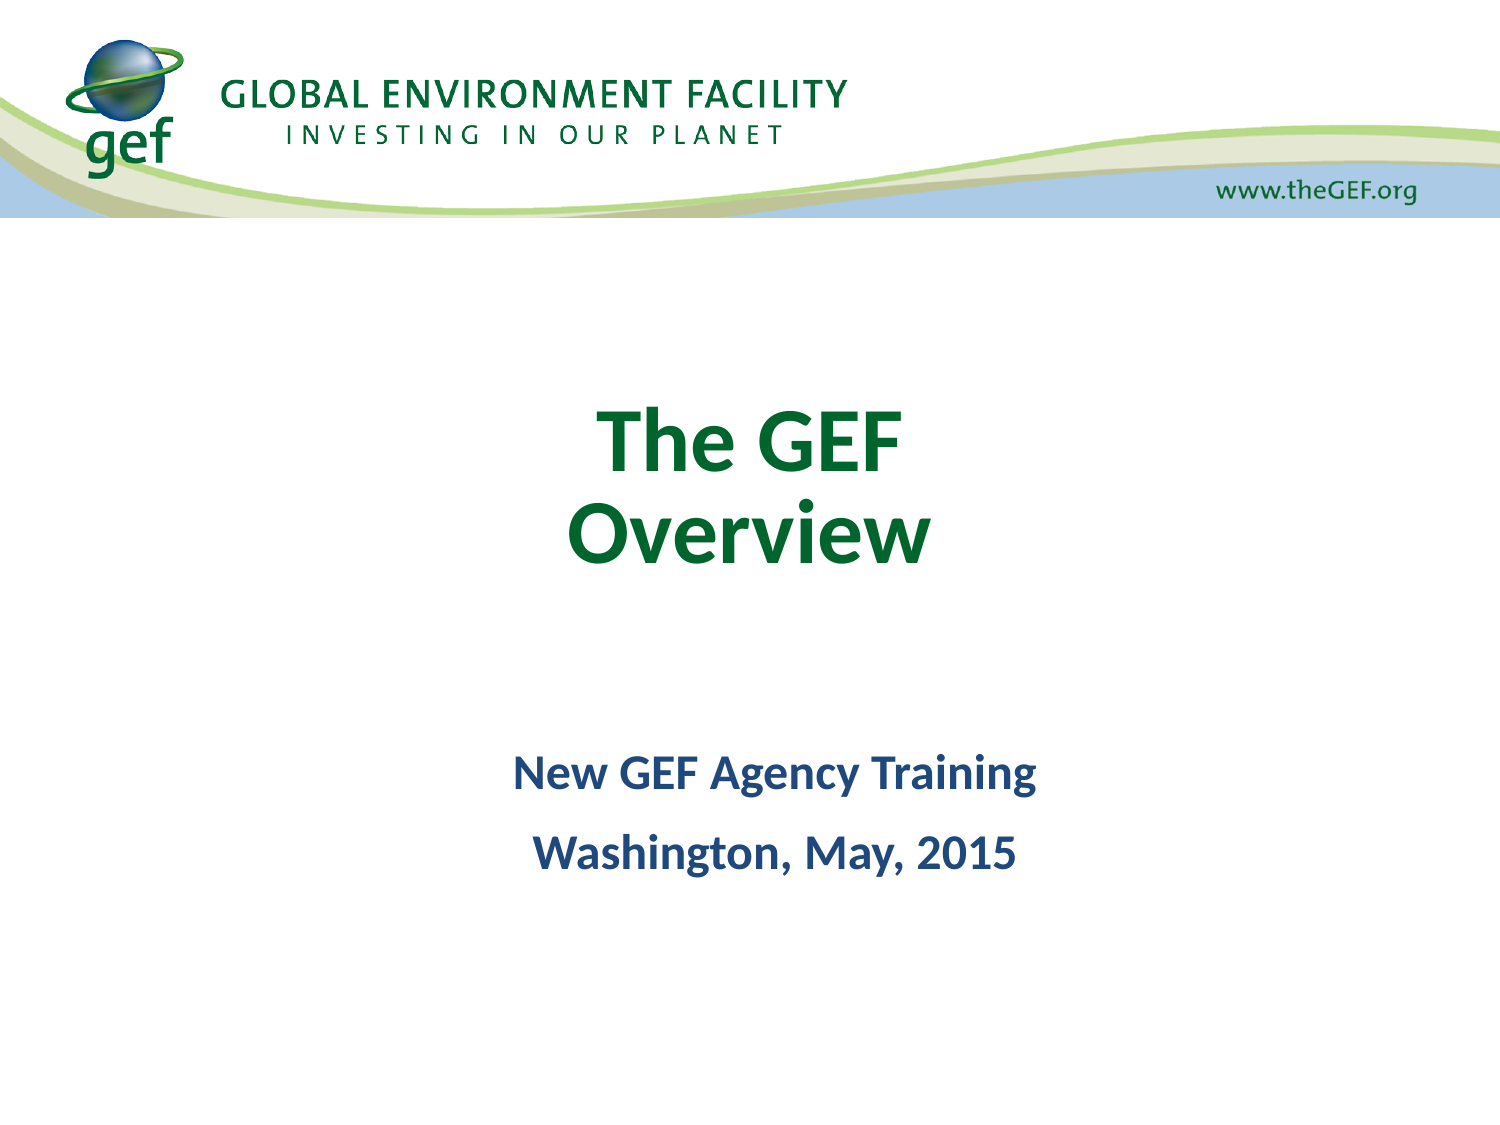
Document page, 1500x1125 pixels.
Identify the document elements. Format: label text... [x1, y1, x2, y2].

subtitle New GEF Agency Training Washington, May, 2015 [174, 763, 1376, 926]
picture [0, 12, 1500, 218]
title The GEF Overview [62, 337, 1438, 763]
